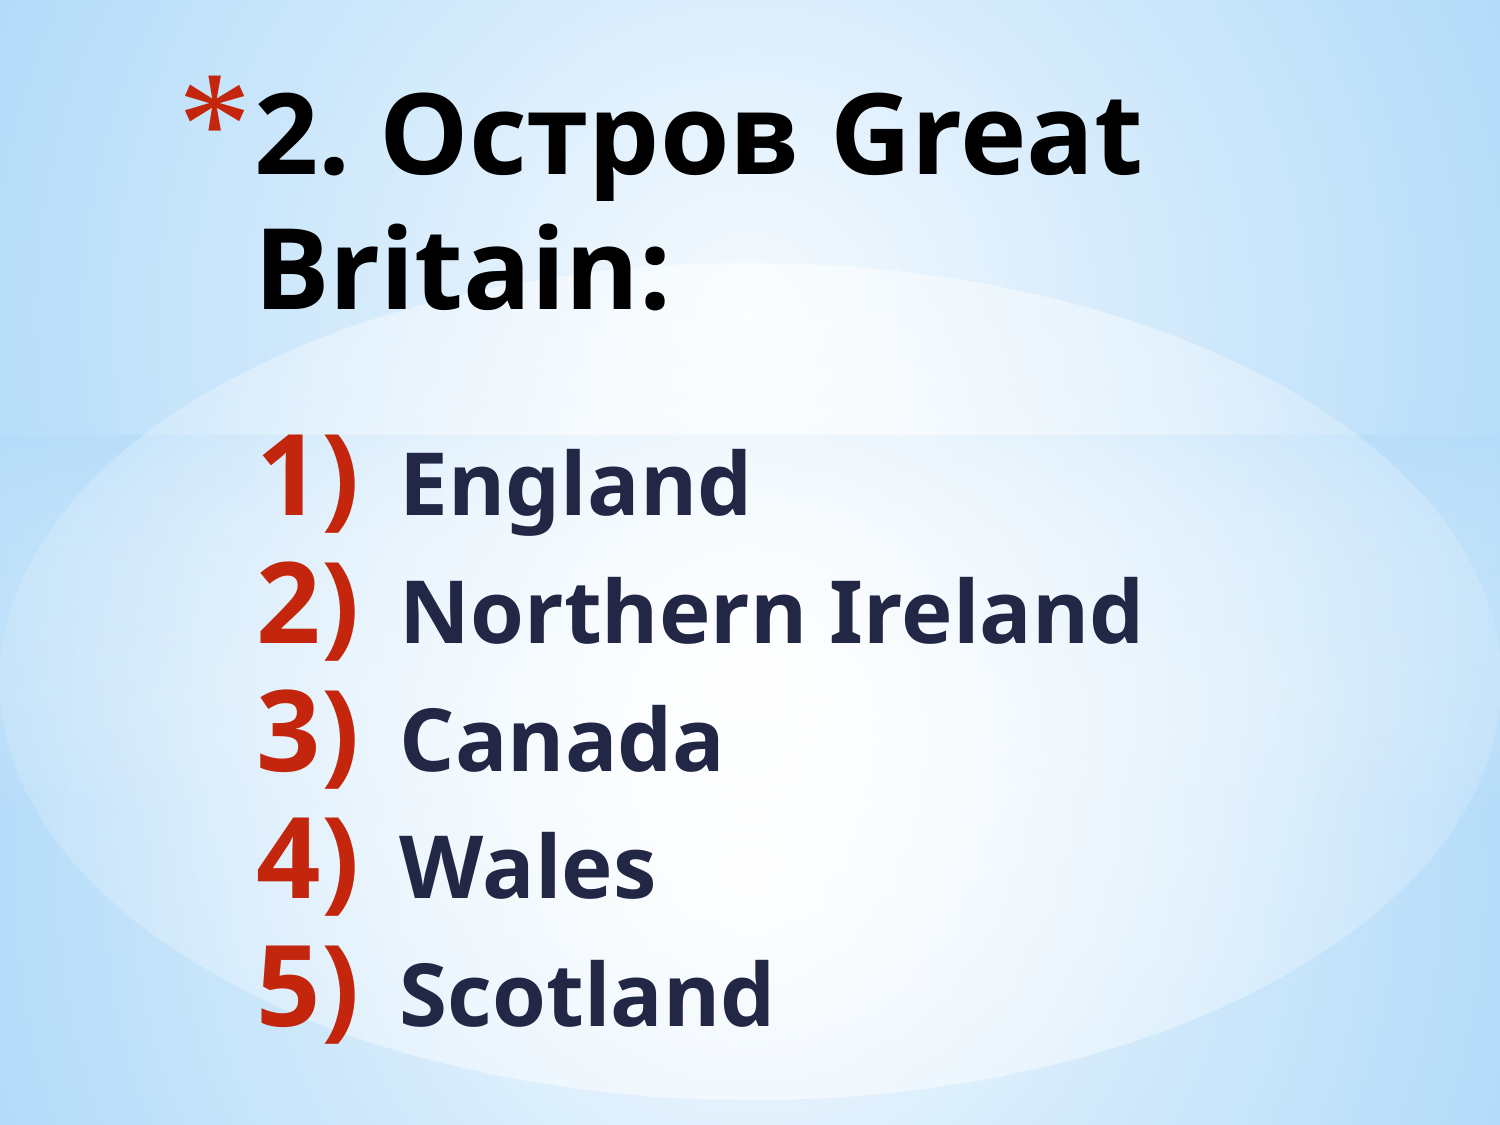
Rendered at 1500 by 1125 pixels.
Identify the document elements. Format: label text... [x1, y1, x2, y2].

title 2. Остров Great Britain: [134, 54, 1312, 409]
subtitle England Northern Ireland Canada Wales Scotland [241, 420, 1167, 1059]
